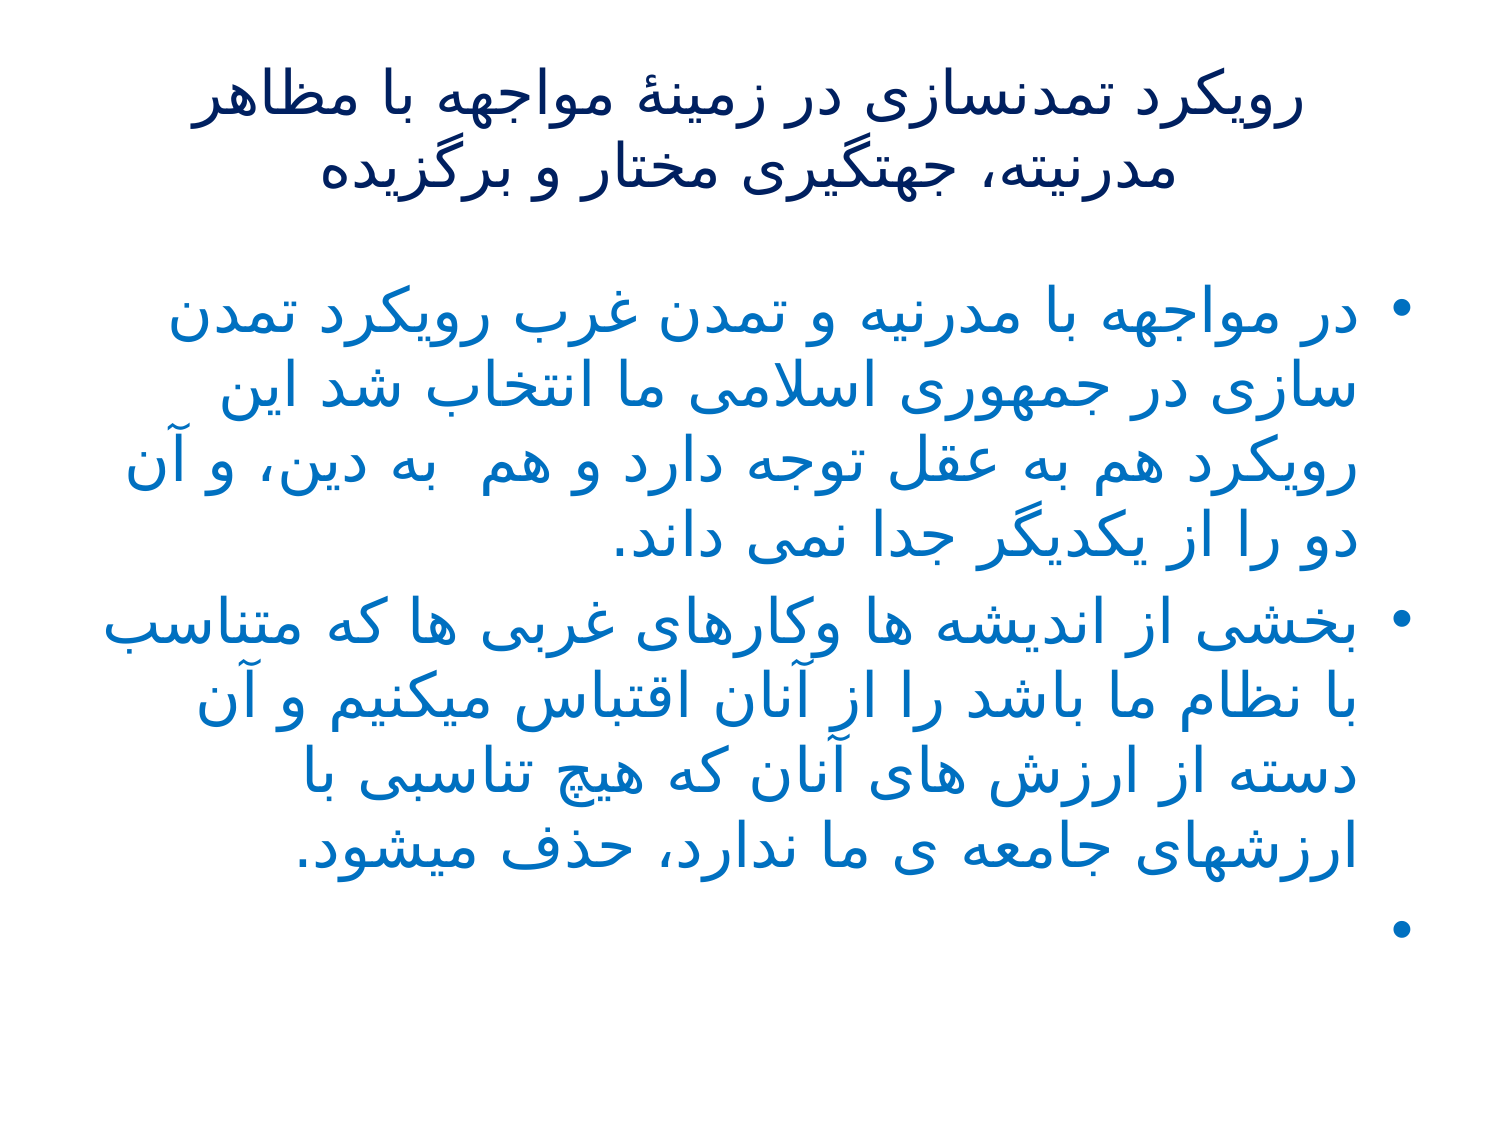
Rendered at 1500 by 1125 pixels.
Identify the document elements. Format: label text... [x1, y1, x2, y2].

list در مواجهه با مدرنیه و تمدن غرب رویکرد تمدن سازی در جمهوری اسلامی ما انتخاب شد این رویکرد هم به عقل توجه دارد و هم به دین، و آن دو را از یکدیگر جدا نمی داند. بخشی از اندیشه ها وکارهای غربی ها که متناسب با نظام ما باشد را از آنان اقتباس می‏کنیم و آن دسته از ارزش های آنان که هیچ تناسبی با ارزشهای جامعه ی ما ندارد، حذف میشود. [75, 262, 1425, 1005]
title رویکرد تمدن‏سازی در زمینۀ مواجهه با مظاهر مدرنیته، جهت‏گیری مختار و برگزیده [75, 45, 1425, 209]
